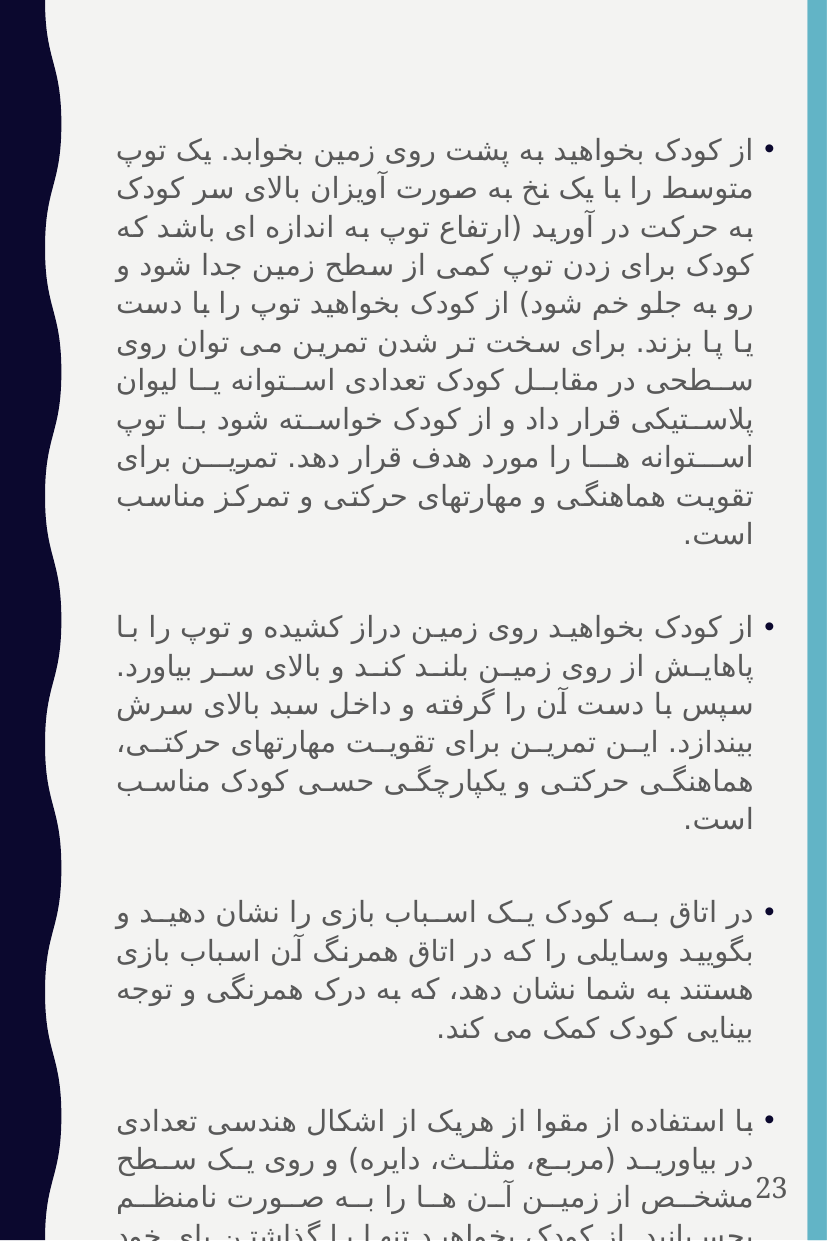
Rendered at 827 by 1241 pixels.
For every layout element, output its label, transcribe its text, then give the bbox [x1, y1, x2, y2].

slide_number 23 [725, 1157, 803, 1217]
list از کودک بخواهید به پشت روی زمین بخوابد. یک توپ متوسط را با یک نخ به صورت آویزان بالای سر کودک به حرکت در آورید (ارتفاع توپ به اندازه ای باشد که کودک برای زدن توپ کمی از سطح زمین جدا شود و رو به جلو خم شود) از کودک بخواهید توپ را با دست یا پا بزند. برای سخت تر شدن تمرین می توان روی سطحی در مقابل کودک تعدادی استوانه یا لیوان پلاستیکی قرار داد و از کودک خواسته شود با توپ استوانه ها را مورد هدف قرار دهد. تمرین برای تقویت هماهنگی و مهارتهای حرکتی و تمرکز مناسب است. از کودک بخواهید روی زمین دراز کشیده و توپ را با پاهایش از روی زمین بلند کند و بالای سر بیاورد. سپس با دست آن را گرفته و داخل سبد بالای سرش بیندازد. این تمرین برای تقویت مهارتهای حرکتی، هماهنگی حرکتی و یکپارچگی حسی کودک مناسب است. در اتاق به کودک یک اسباب بازی را نشان دهید و بگویید وسایلی را که در اتاق همرنگ آن اسباب بازی هستند به شما نشان دهد، که به درک همرنگی و توجه بینایی کودک کمک می کند. با استفاده از مقوا از هریک از اشکال هندسی تعدادی در بیاورید (مربع، مثلث، دایره) و روی یک سطح مشخص از زمین آن ها را به صورت نامنظم بچسبانید. از کودک بخواهید تنها با گذاشتن پای خود روی یک نوع شکل هندسی از یک طرف به طرف مقابل برود. مثلا فقط میتونی پاهاتو روی مربع ها بذاری و به اون طرف بری. این بازی به ادراک بینایی فضایی و توجه دیداری کمک می کند. [100, 120, 790, 710]
